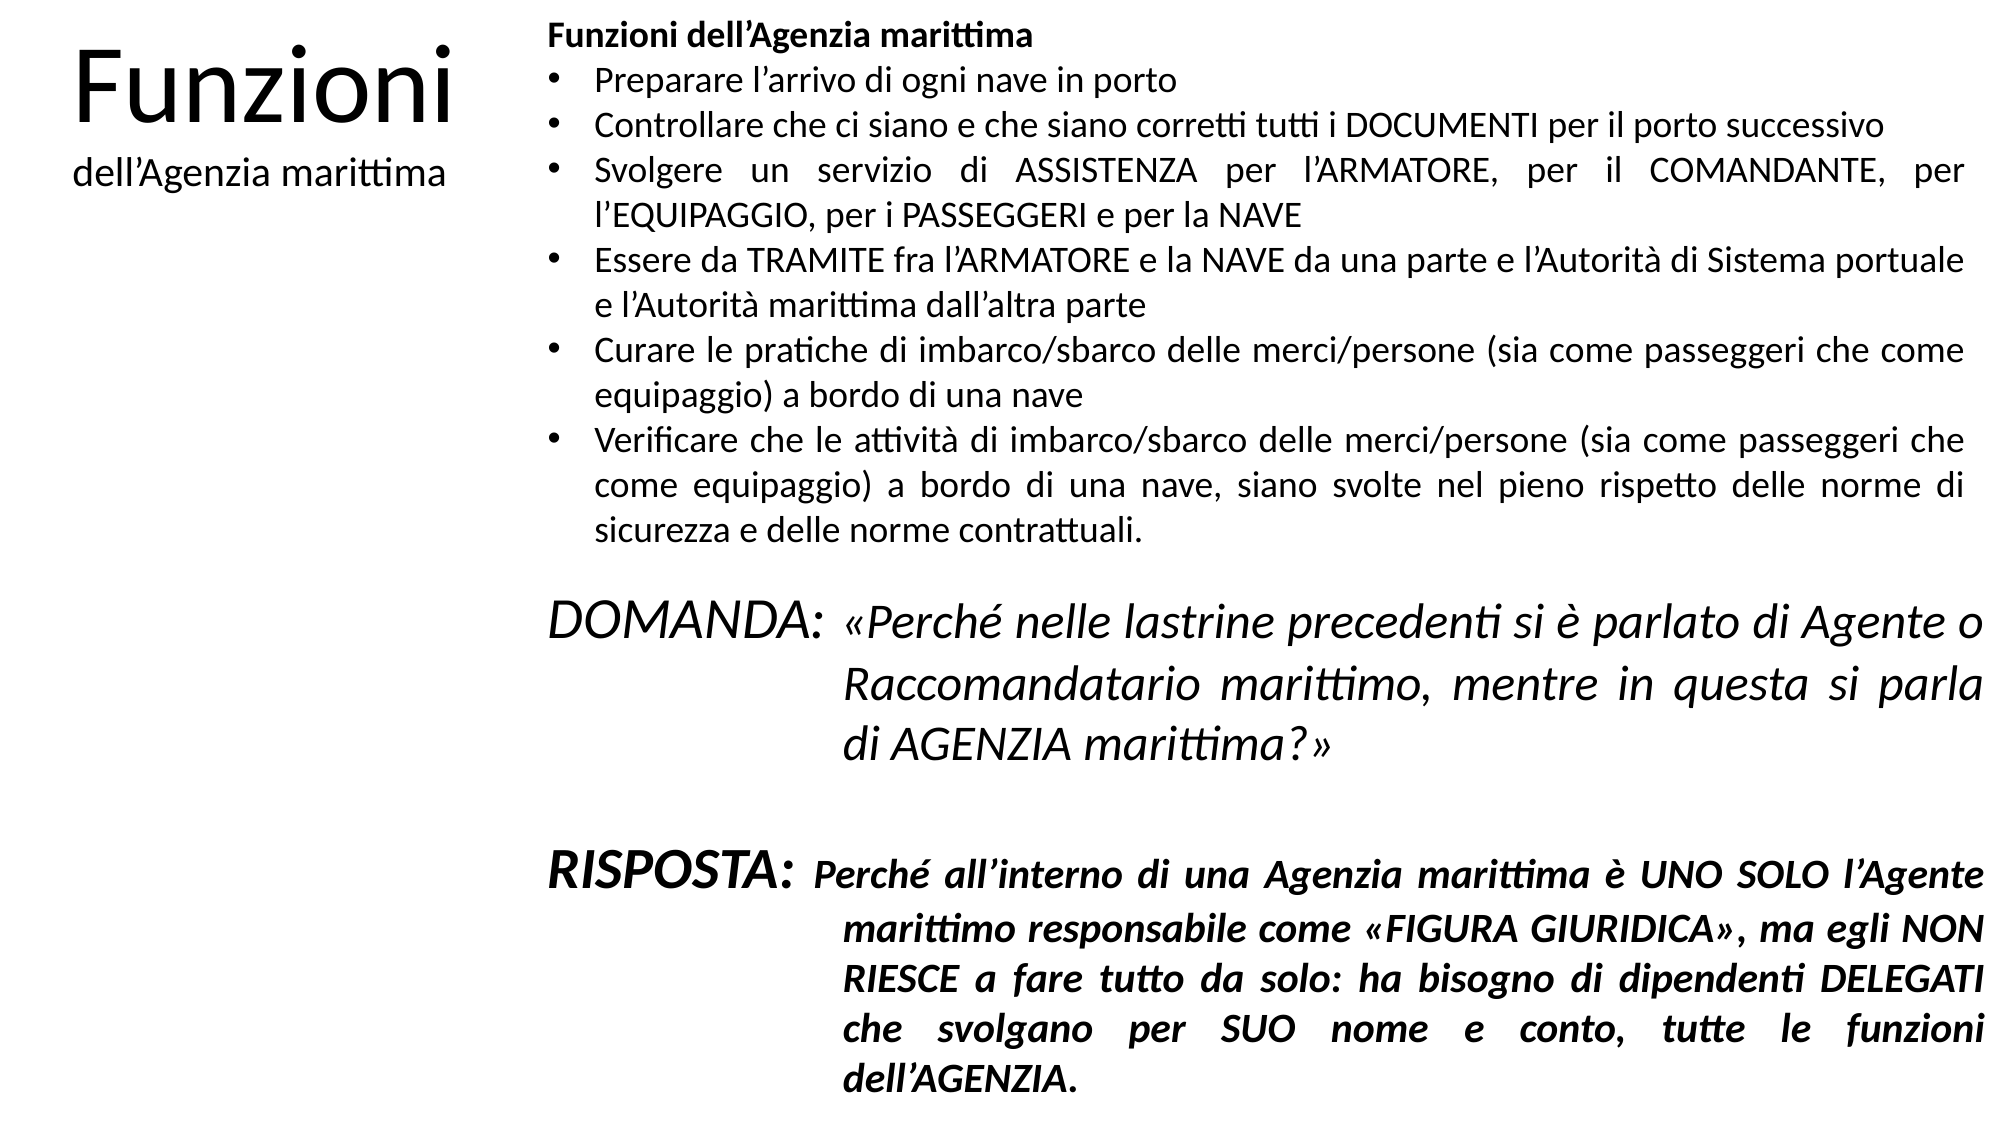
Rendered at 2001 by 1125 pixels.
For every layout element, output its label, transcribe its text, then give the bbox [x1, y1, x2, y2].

text_box DOMANDA: «Perché nelle lastrine precedenti si è parlato di Agente o Raccomandatario marittimo, mentre in questa si parla di AGENZIA marittima?» RISPOSTA: Perché all’interno di una Agenzia marittima è UNO SOLO l’Agente marittimo responsabile come «FIGURA GIURIDICA», ma egli NON RIESCE a fare tutto da solo: ha bisogno di dipendenti DELEGATI che svolgano per SUO nome e conto, tutte le funzioni dell’AGENZIA. [532, 573, 2000, 1125]
text_box Funzioni dell’Agenzia marittima [57, 2, 532, 203]
text_box Funzioni dell’Agenzia marittima Preparare l’arrivo di ogni nave in porto Controllare che ci siano e che siano corretti tutti i DOCUMENTI per il porto successivo Svolgere un servizio di ASSISTENZA per l’ARMATORE, per il COMANDANTE, per l’EQUIPAGGIO, per i PASSEGGERI e per la NAVE Essere da TRAMITE fra l’ARMATORE e la NAVE da una parte e l’Autorità di Sistema portuale e l’Autorità marittima dall’altra parte Curare le pratiche di imbarco/sbarco delle merci/persone (sia come passeggeri che come equipaggio) a bordo di una nave Verificare che le attività di imbarco/sbarco delle merci/persone (sia come passeggeri che come equipaggio) a bordo di una nave, siano svolte nel pieno rispetto delle norme di sicurezza e delle norme contrattuali. [532, 2, 1982, 573]
